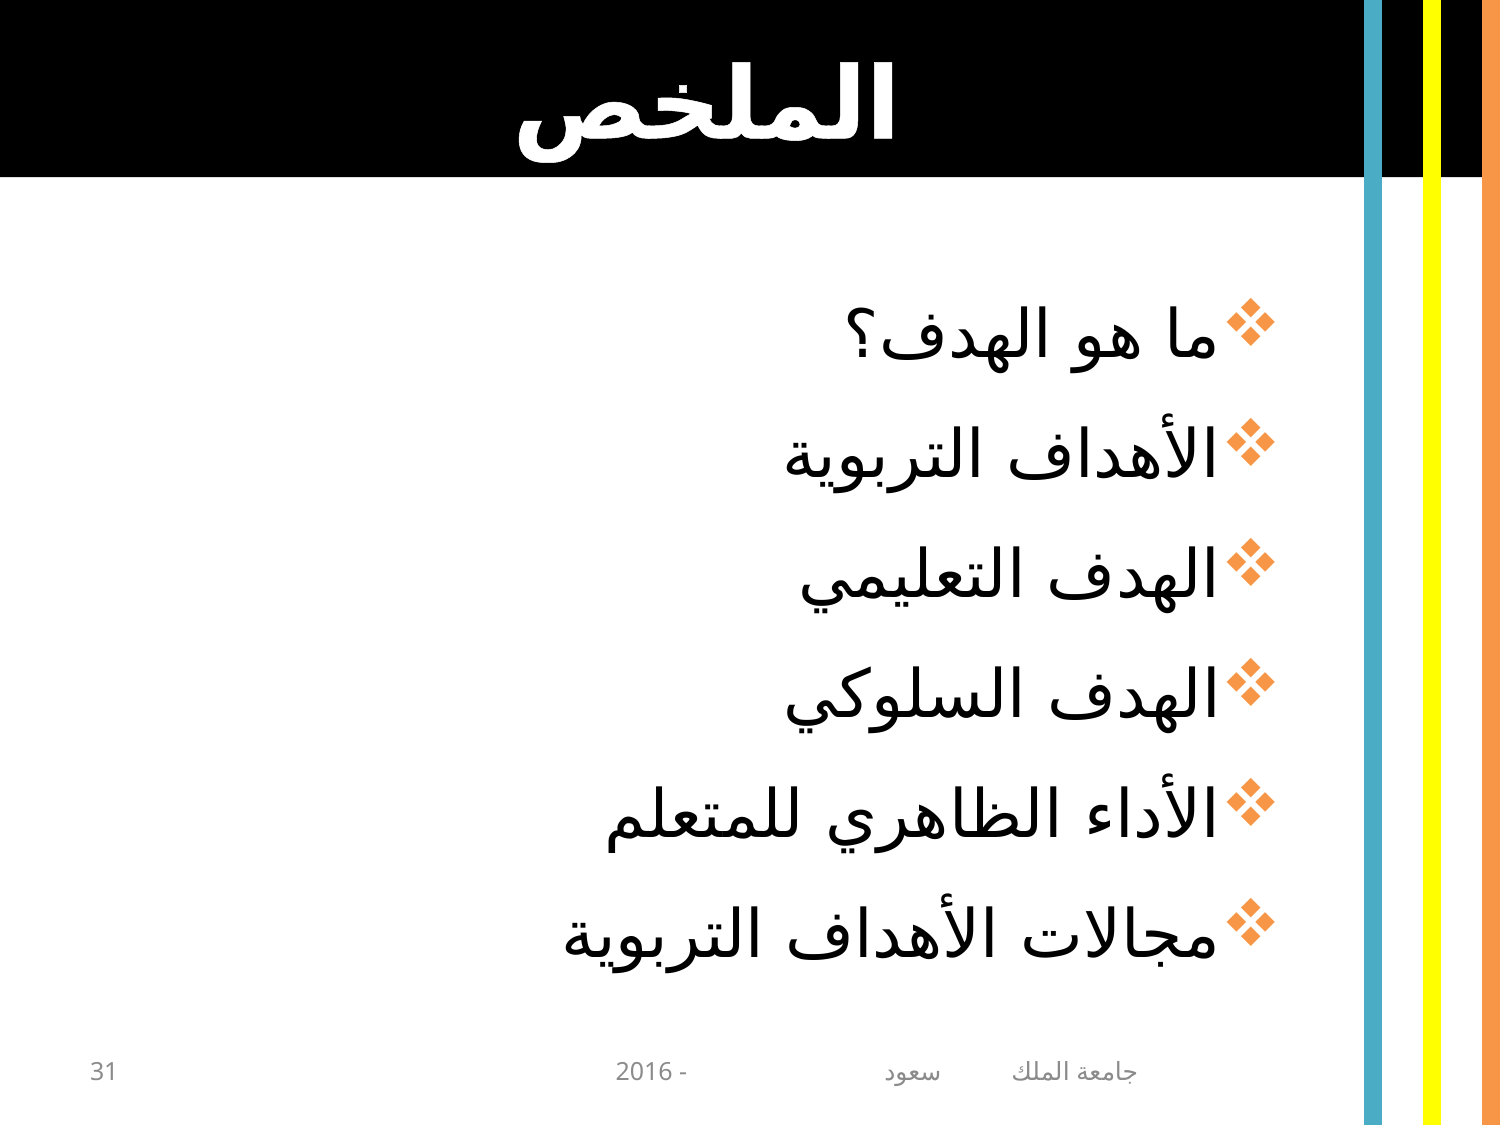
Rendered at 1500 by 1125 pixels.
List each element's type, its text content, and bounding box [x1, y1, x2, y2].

text_box [1443, 0, 1480, 179]
slide_number 31 [75, 1042, 425, 1103]
text_box ما هو الهدف؟ الأهداف التربوية الهدف التعليمي الهدف السلوكي الأداء الظاهري للمتعلم مجالات الأهداف التربوية [0, 243, 1297, 986]
text_box [1480, 0, 1500, 1125]
text_box [1362, 0, 1384, 1125]
text_box الملخص [312, 30, 916, 166]
text_box [1384, 0, 1421, 179]
text_box [1421, 0, 1443, 1125]
text_box [0, 0, 1362, 179]
footer جامعة الملك سعود - 2016 [512, 1042, 988, 1103]
